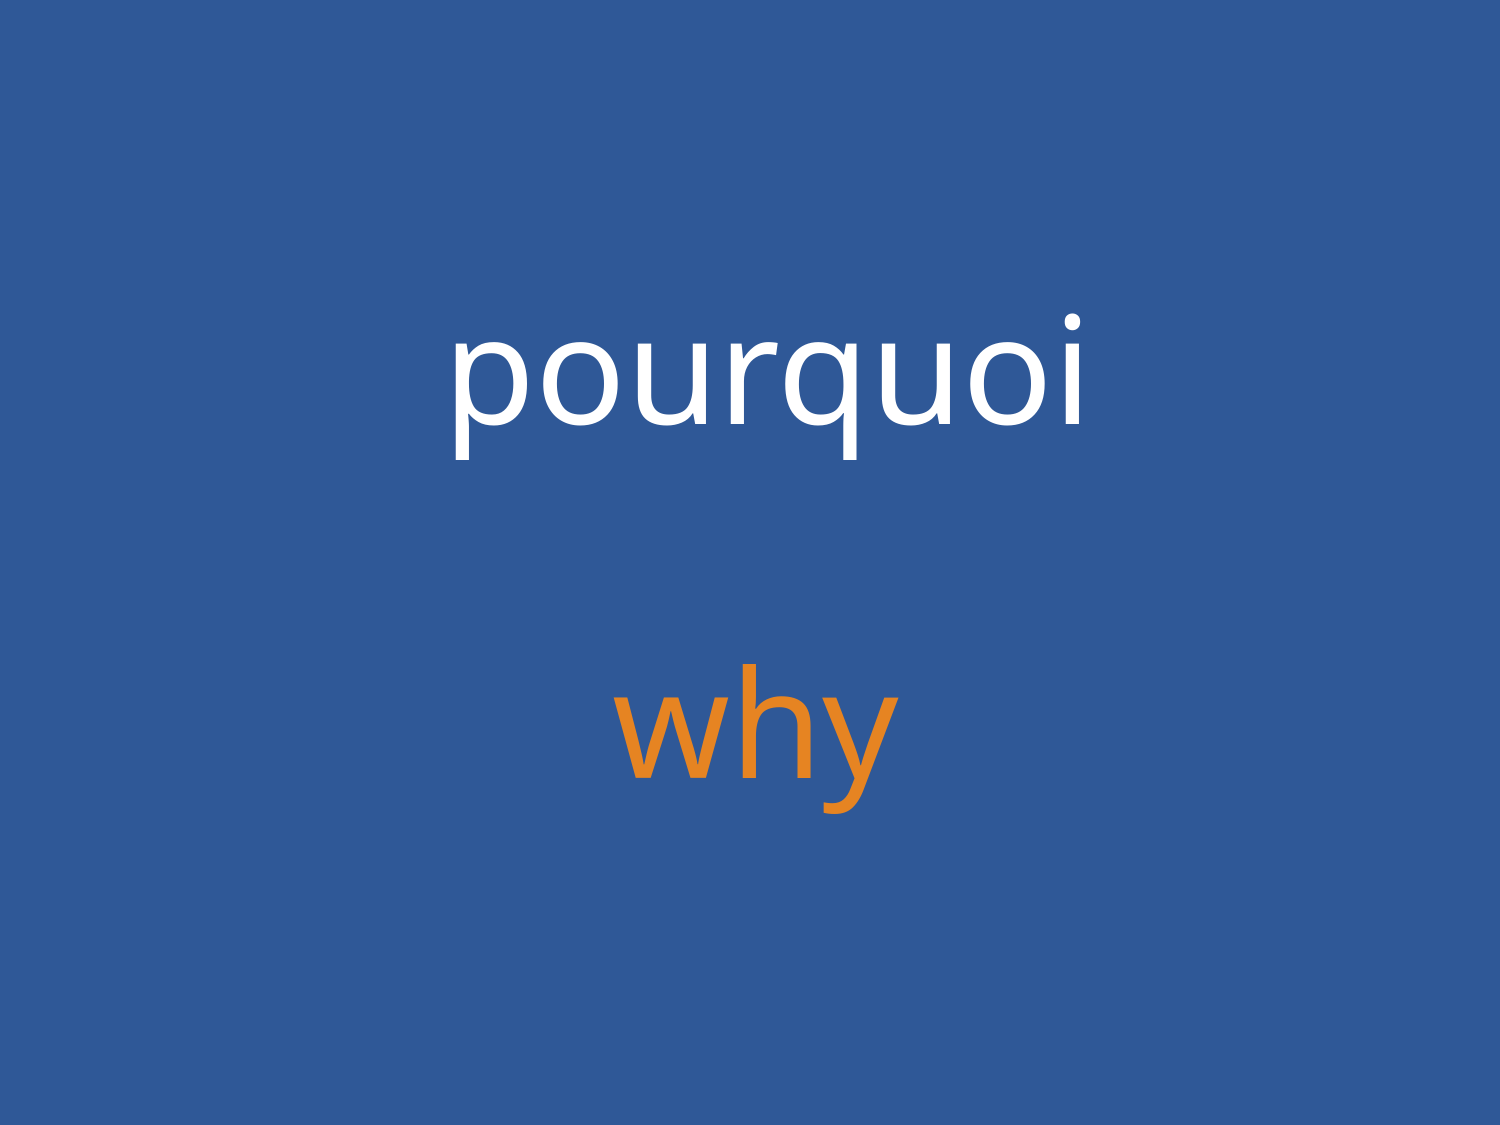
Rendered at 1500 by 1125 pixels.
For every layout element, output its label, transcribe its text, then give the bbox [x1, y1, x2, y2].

text_box why [301, 621, 1211, 817]
text_box pourquoi [301, 267, 1235, 462]
